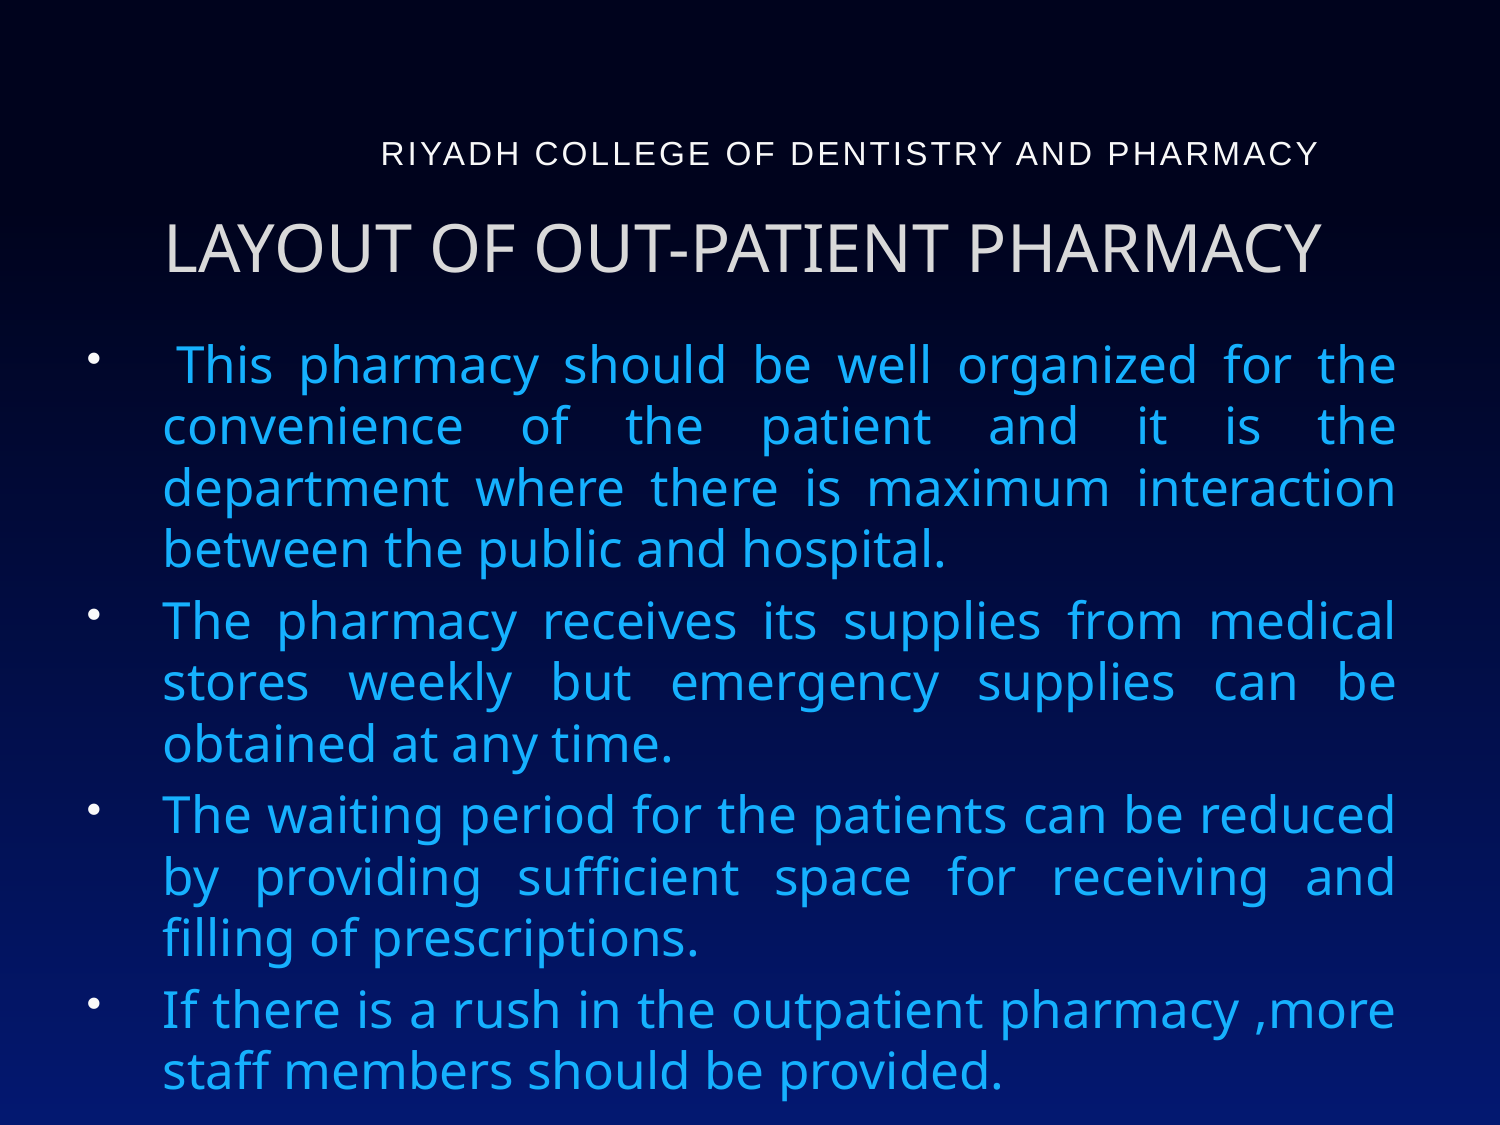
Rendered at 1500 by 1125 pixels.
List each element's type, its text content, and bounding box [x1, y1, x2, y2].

text_box Layout of Out-patient Pharmacy [37, 187, 1450, 305]
text_box RIYADH COLLEGE OF DENTISTRY AND PHARMACY [349, 124, 1338, 220]
list This pharmacy should be well organized for the convenience of the patient and it is the department where there is maximum interaction between the public and hospital. The pharmacy receives its supplies from medical stores weekly but emergency supplies can be obtained at any time. The waiting period for the patients can be reduced by providing sufficient space for receiving and filling of prescriptions. If there is a rush in the outpatient pharmacy ,more staff members should be provided. [62, 324, 1413, 1125]
